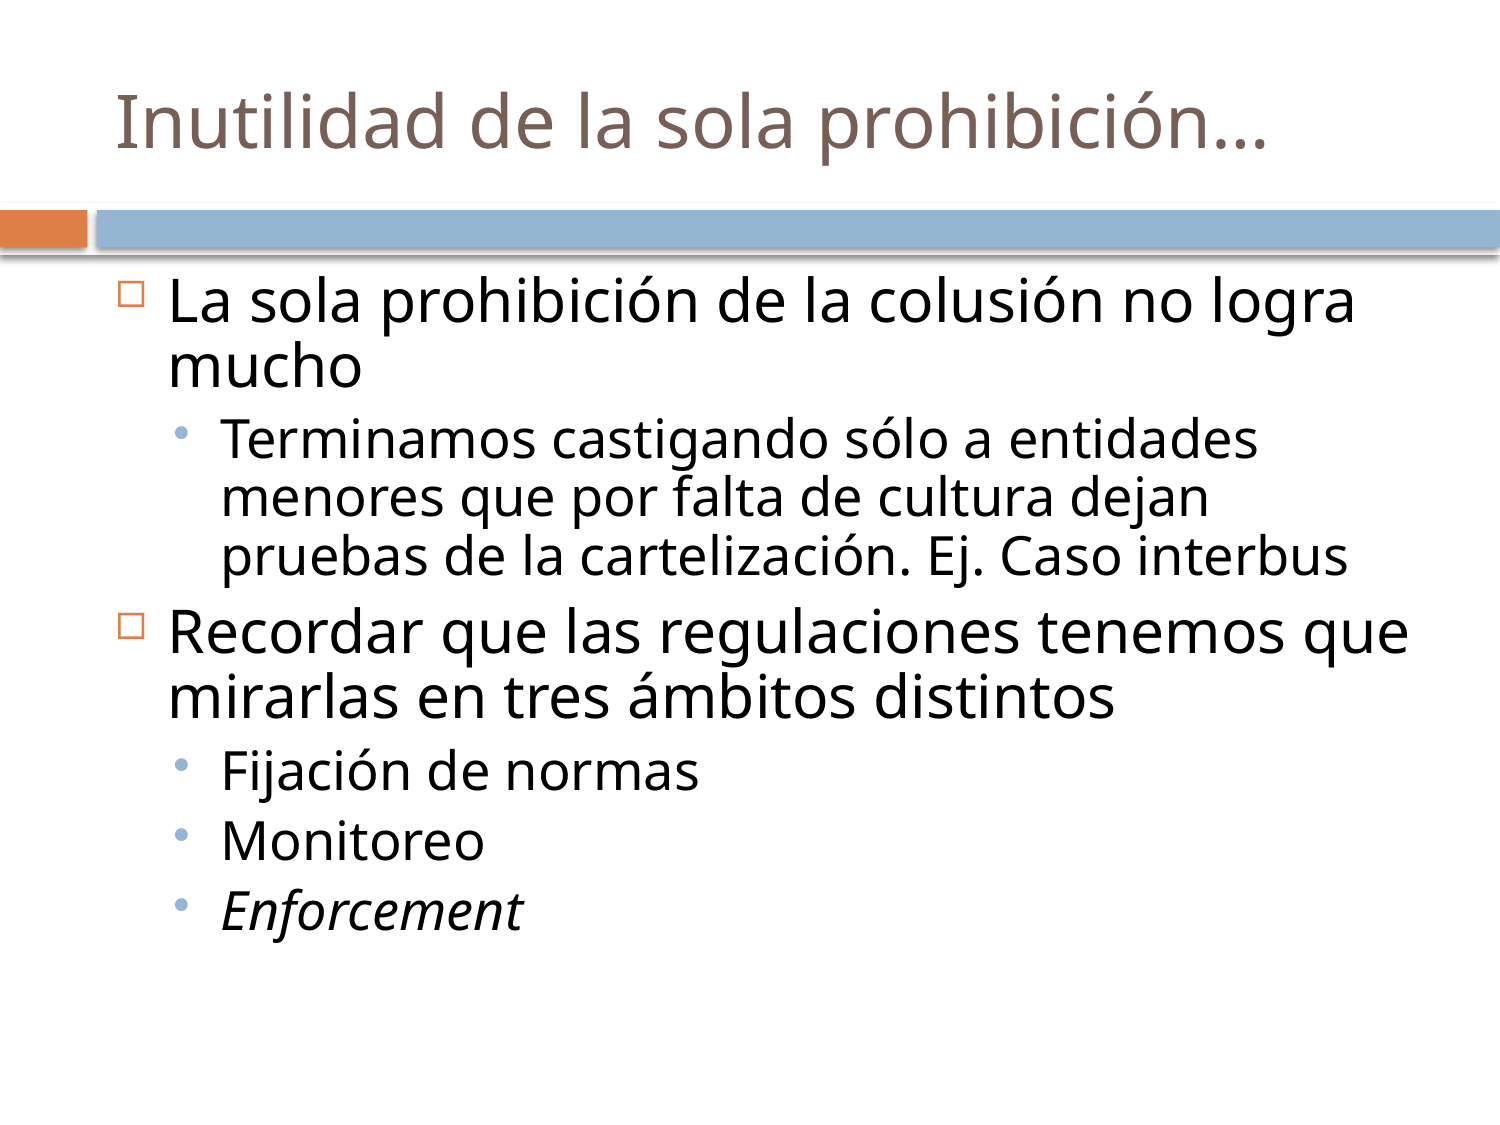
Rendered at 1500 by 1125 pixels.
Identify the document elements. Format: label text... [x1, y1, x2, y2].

list La sola prohibición de la colusión no logra mucho Terminamos castigando sólo a entidades menores que por falta de cultura dejan pruebas de la cartelización. Ej. Caso interbus Recordar que las regulaciones tenemos que mirarlas en tres ámbitos distintos Fijación de normas Monitoreo Enforcement [100, 262, 1438, 1000]
title Inutilidad de la sola prohibición… [100, 37, 1438, 200]
